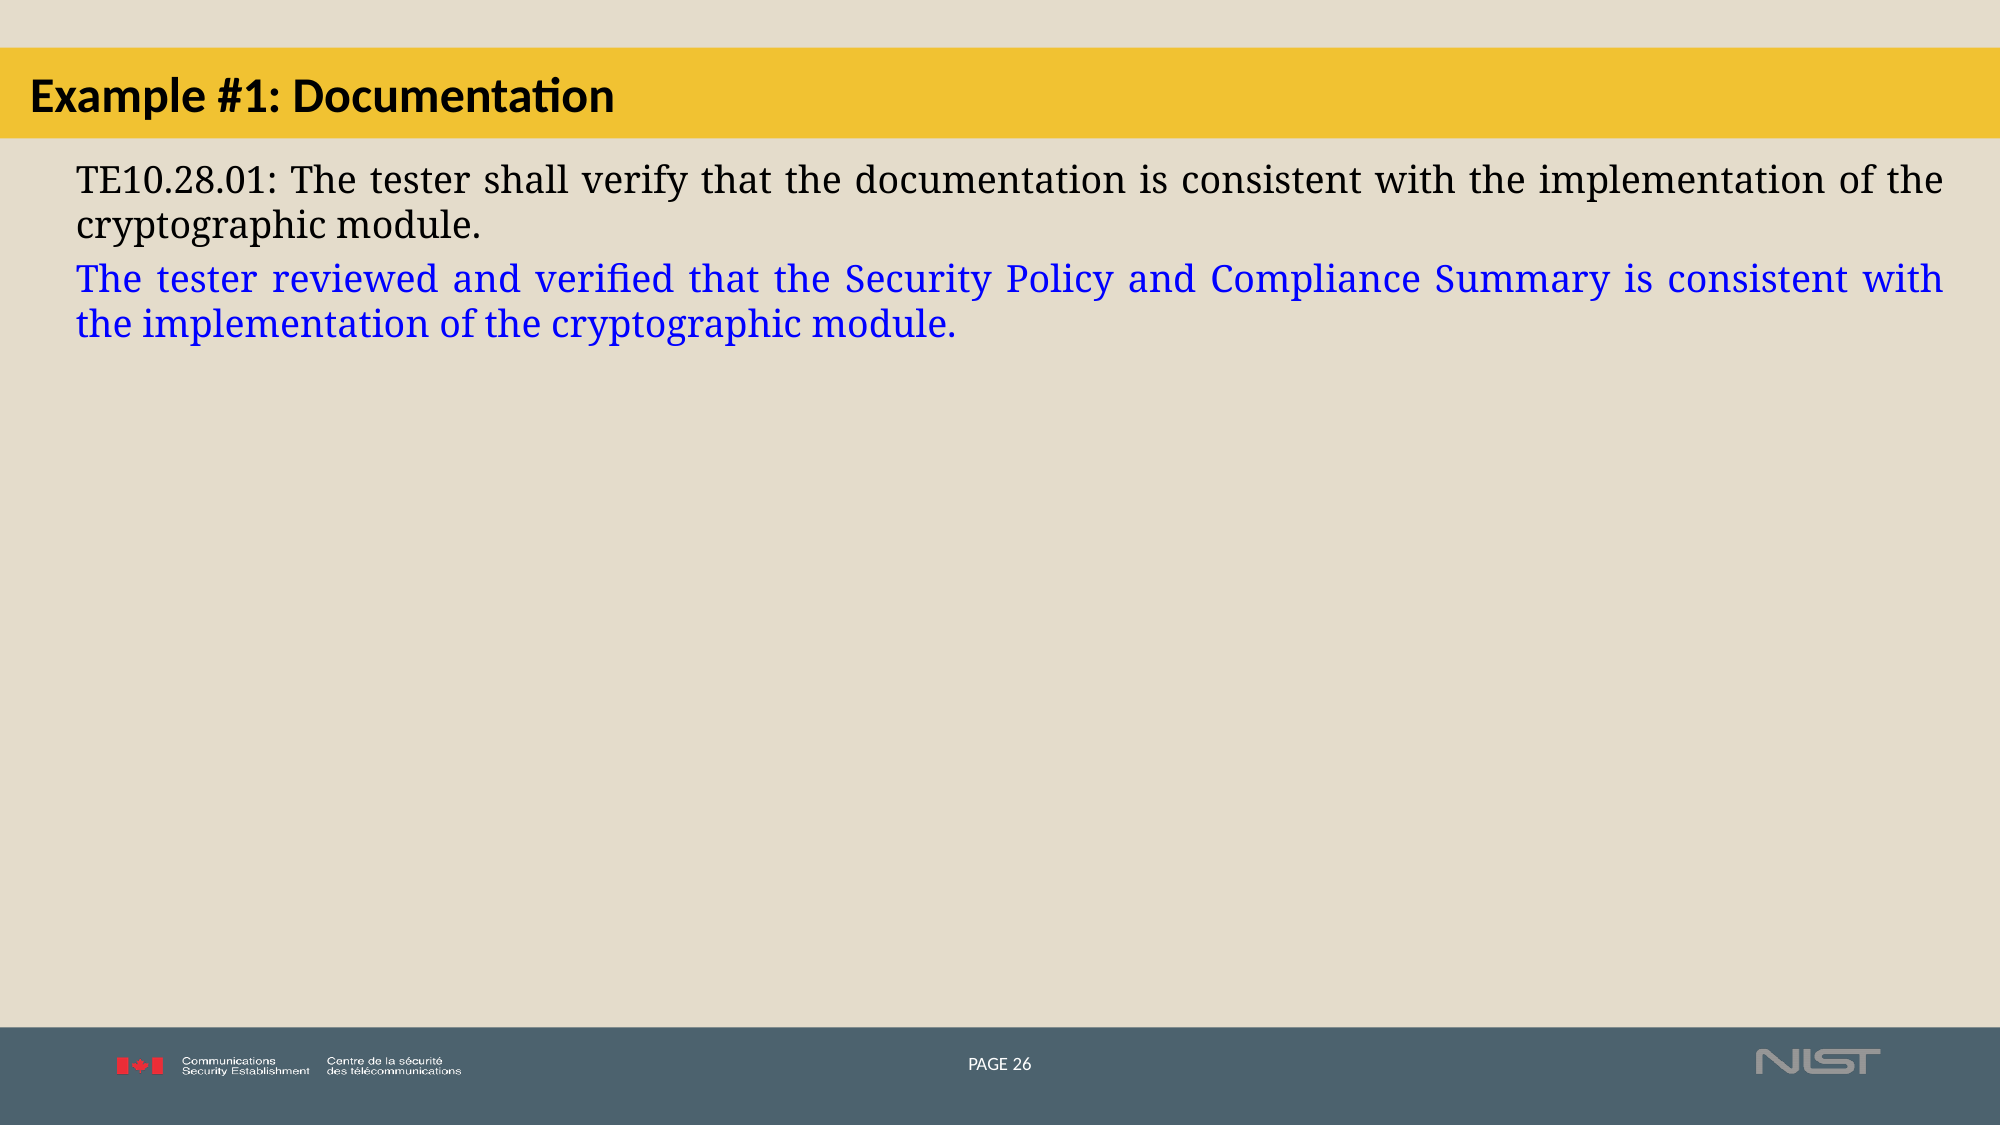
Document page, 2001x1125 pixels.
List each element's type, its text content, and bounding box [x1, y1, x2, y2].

picture [1748, 1043, 1886, 1079]
list TE10.28.01: The tester shall verify that the documentation is consistent with the implementation of the cryptographic module. The tester reviewed and verified that the Security Policy and Compliance Summary is consistent with the implementation of the cryptographic module. [37, 149, 1961, 1014]
picture [117, 1057, 461, 1076]
title Example #1: Documentation [0, 47, 2000, 139]
